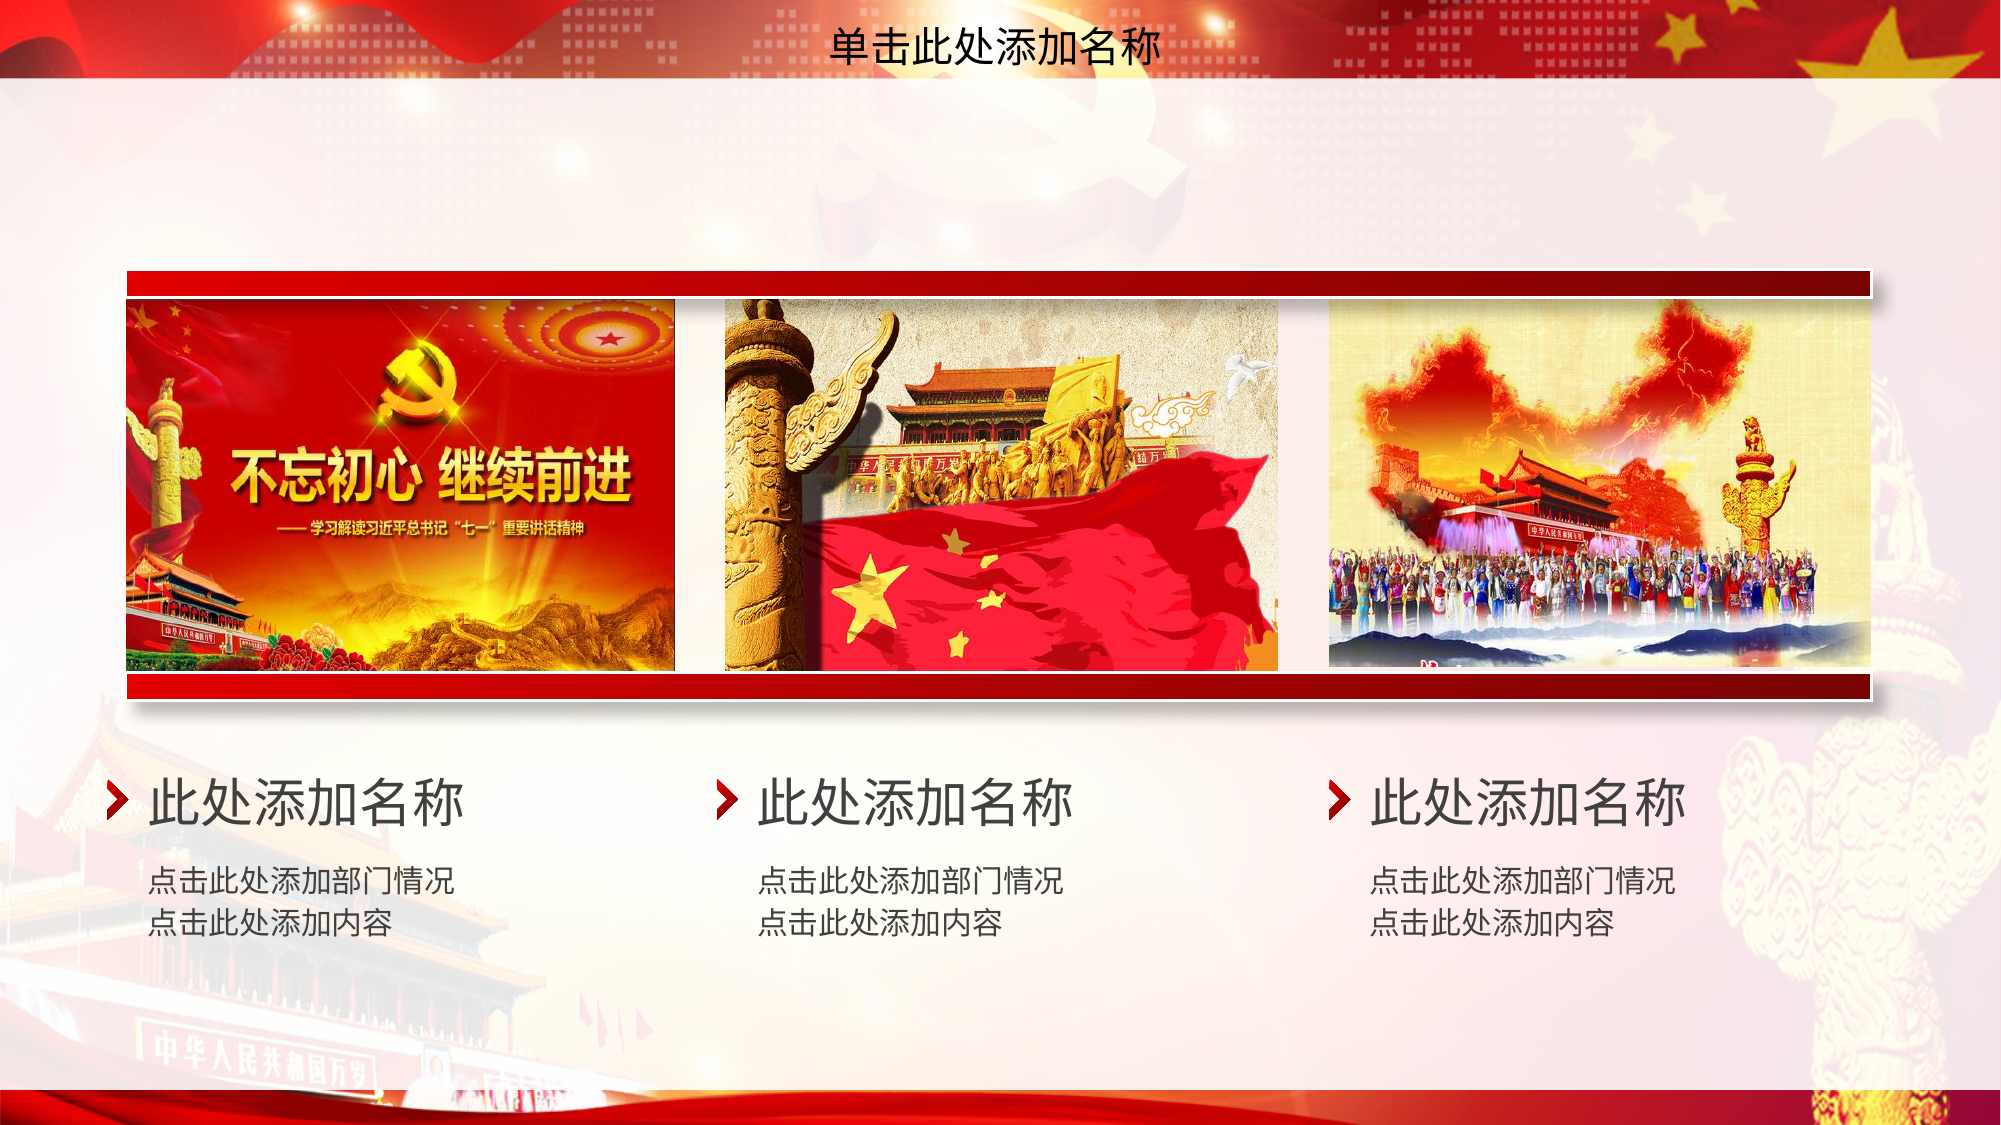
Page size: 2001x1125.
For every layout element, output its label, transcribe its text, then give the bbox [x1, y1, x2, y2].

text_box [717, 762, 1173, 950]
picture [0, 0, 2001, 1125]
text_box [1329, 762, 1785, 950]
text_box 单击此处添加名称 [753, 12, 1238, 78]
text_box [124, 269, 1872, 701]
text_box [107, 762, 563, 950]
text_box [0, 77, 2000, 1091]
